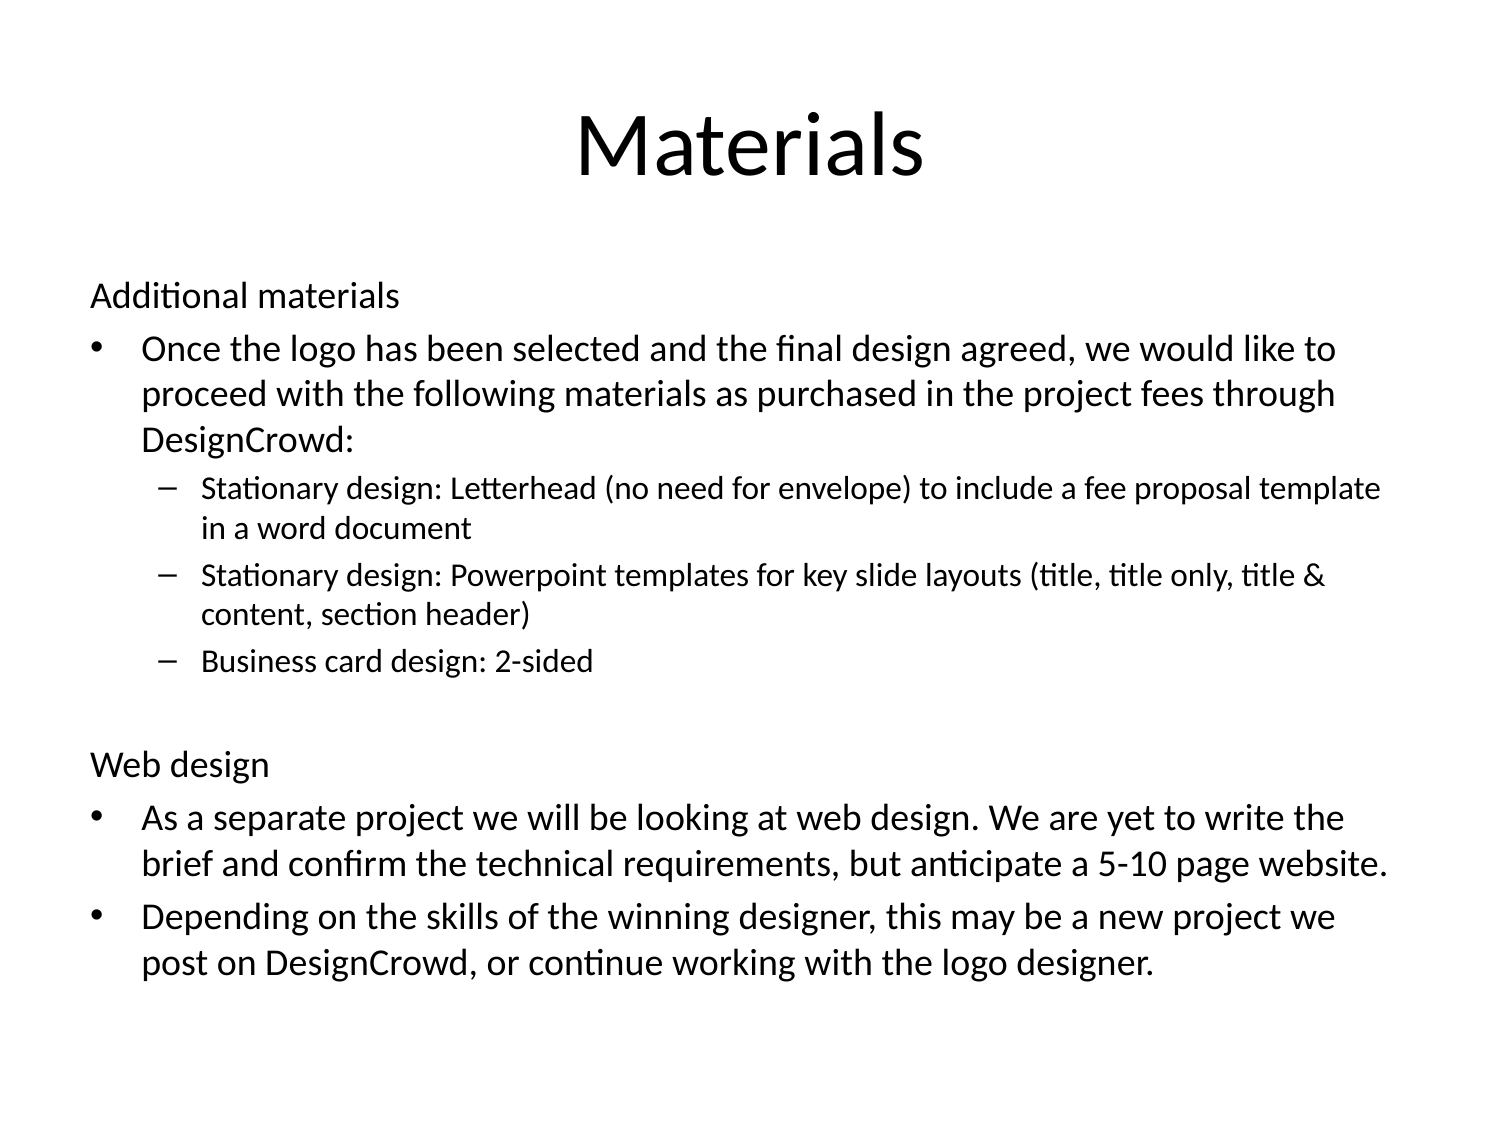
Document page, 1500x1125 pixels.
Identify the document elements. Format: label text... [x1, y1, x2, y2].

list Additional materials Once the logo has been selected and the final design agreed, we would like to proceed with the following materials as purchased in the project fees through DesignCrowd: Stationary design: Letterhead (no need for envelope) to include a fee proposal template in a word document Stationary design: Powerpoint templates for key slide layouts (title, title only, title & content, section header) Business card design: 2-sided Web design As a separate project we will be looking at web design. We are yet to write the brief and confirm the technical requirements, but anticipate a 5-10 page website. Depending on the skills of the winning designer, this may be a new project we post on DesignCrowd, or continue working with the logo designer. [75, 262, 1425, 1005]
title Materials [75, 45, 1425, 233]
